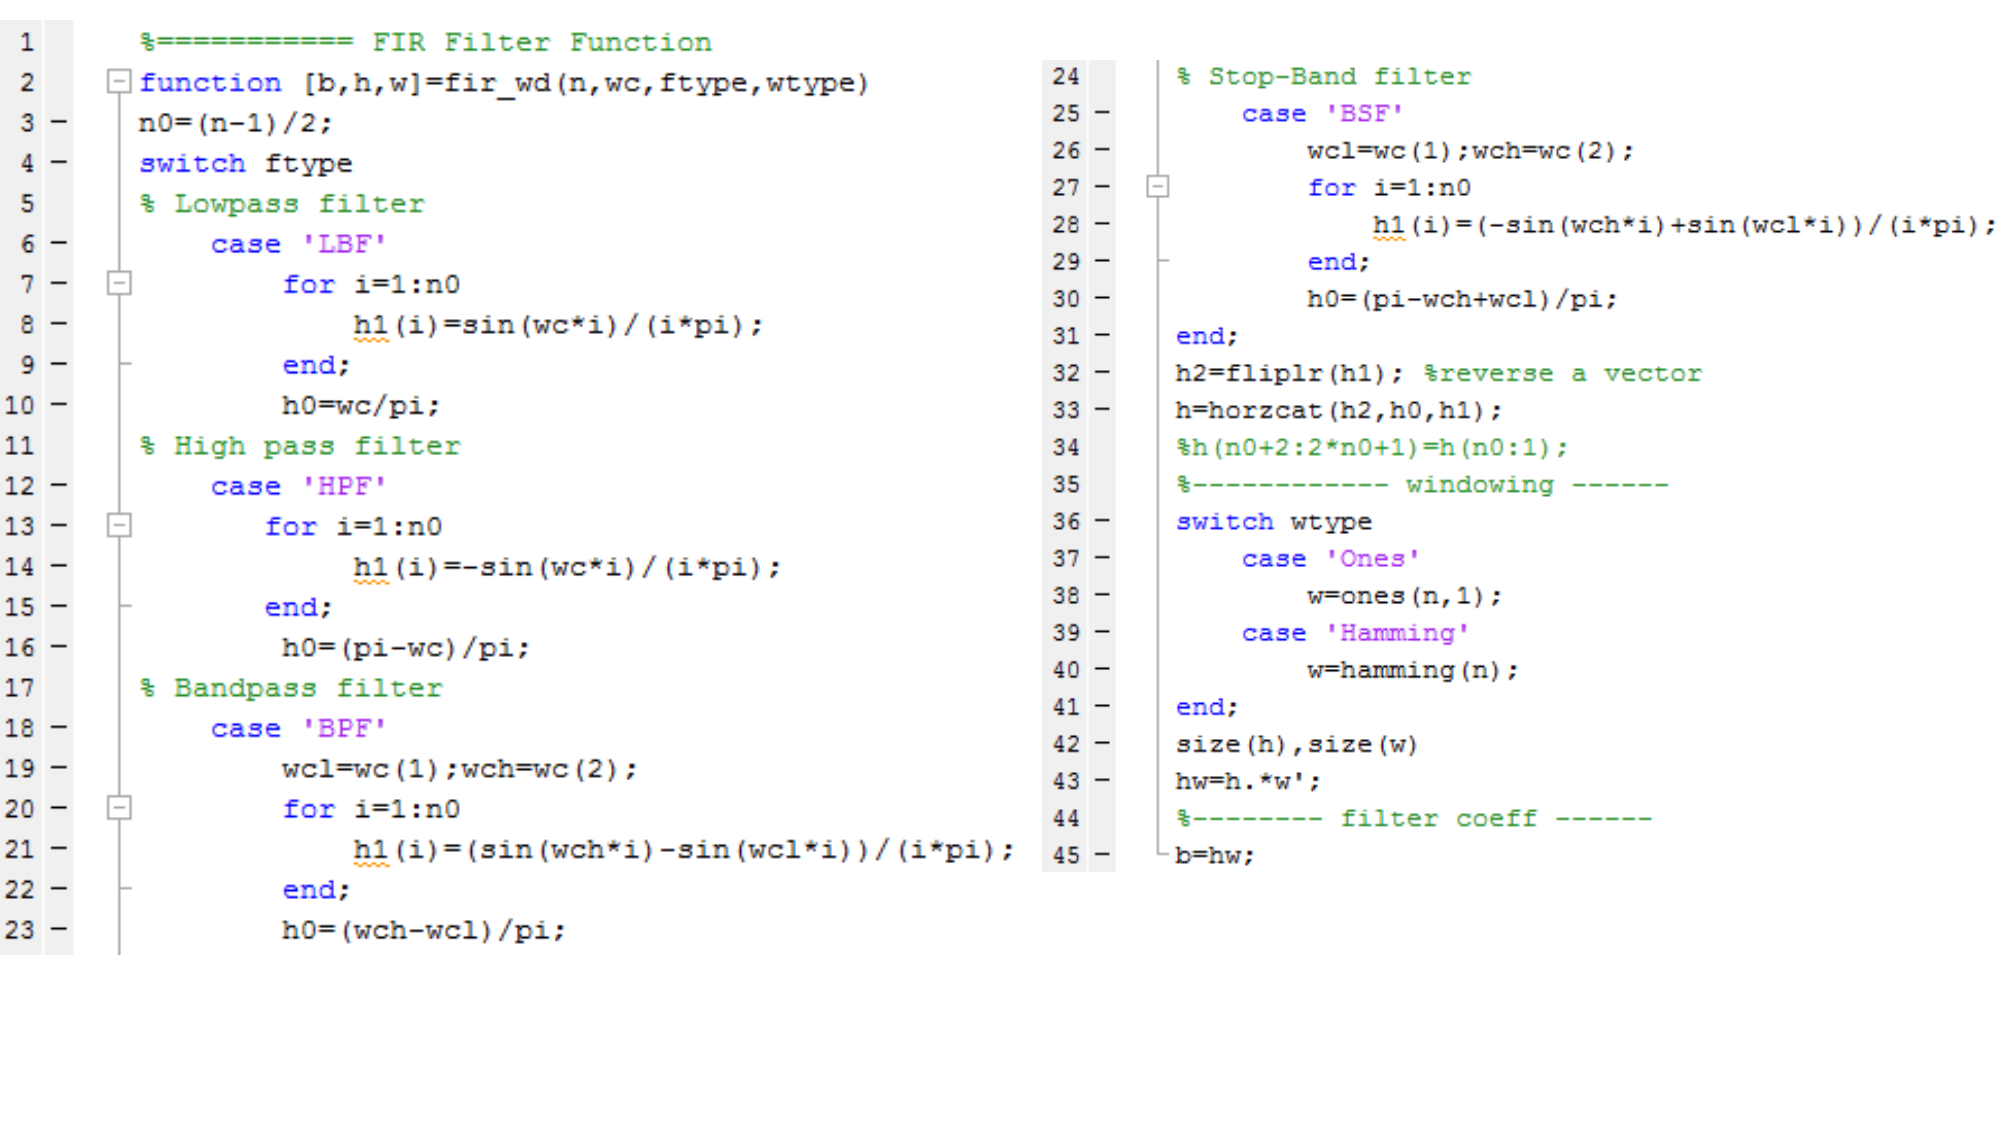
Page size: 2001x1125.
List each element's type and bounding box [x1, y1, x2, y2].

picture [1042, 60, 2000, 872]
picture [0, 19, 1036, 955]
